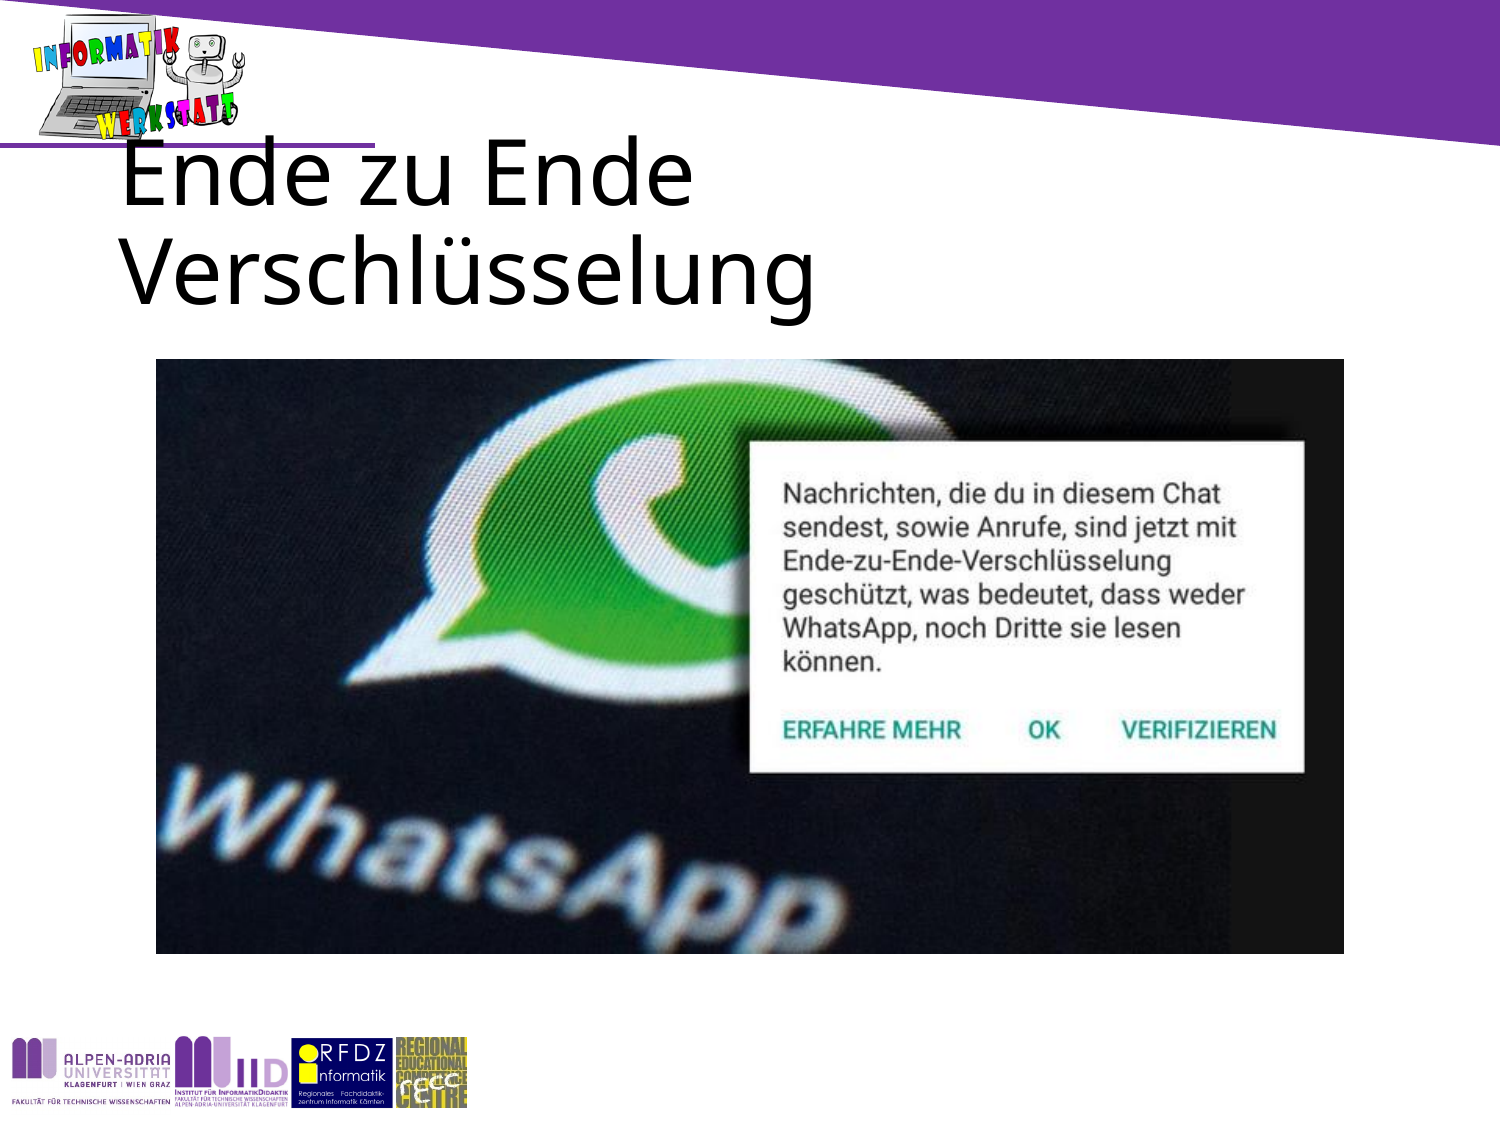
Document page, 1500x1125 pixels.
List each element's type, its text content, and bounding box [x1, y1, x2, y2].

picture [11, 1037, 171, 1115]
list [156, 359, 1344, 954]
title Ende zu Ende Verschlüsselung [103, 150, 1397, 300]
picture [174, 1034, 467, 1115]
picture [33, 14, 245, 140]
